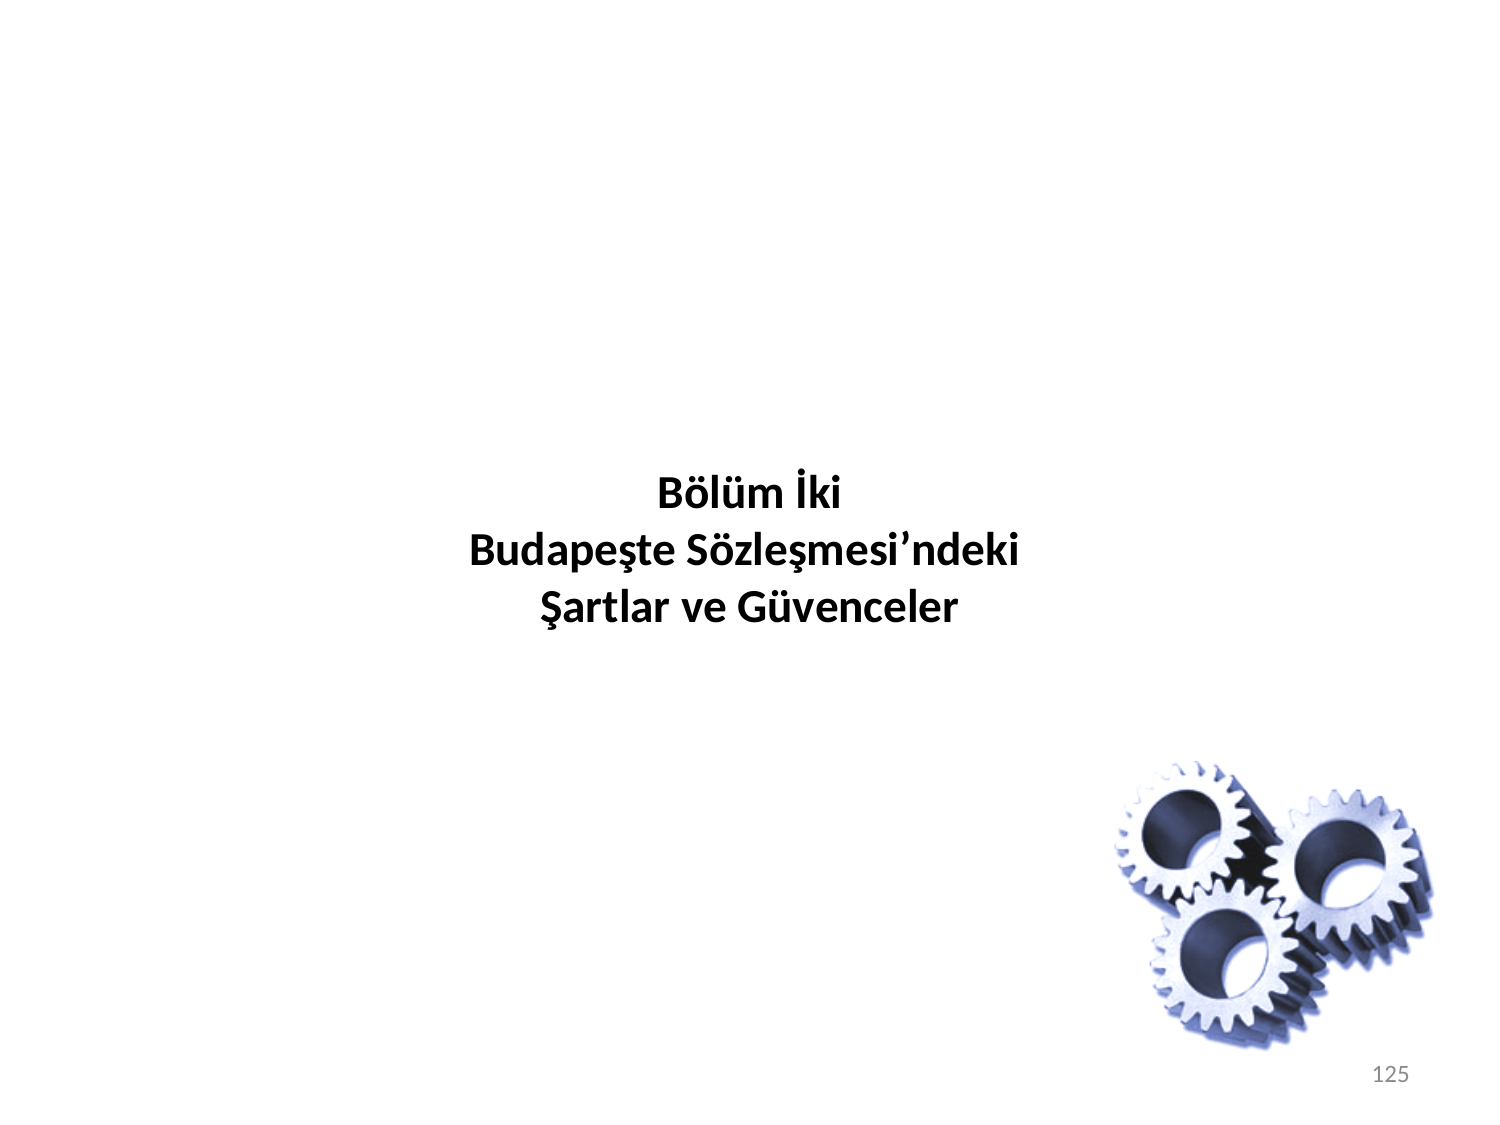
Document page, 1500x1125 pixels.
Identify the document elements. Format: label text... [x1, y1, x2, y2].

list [1112, 761, 1436, 1052]
slide_number 125 [1074, 1042, 1425, 1103]
title Bölüm İki Budapeşte Sözleşmesi’ndeki Şartlar ve Güvenceler [74, 452, 1426, 641]
